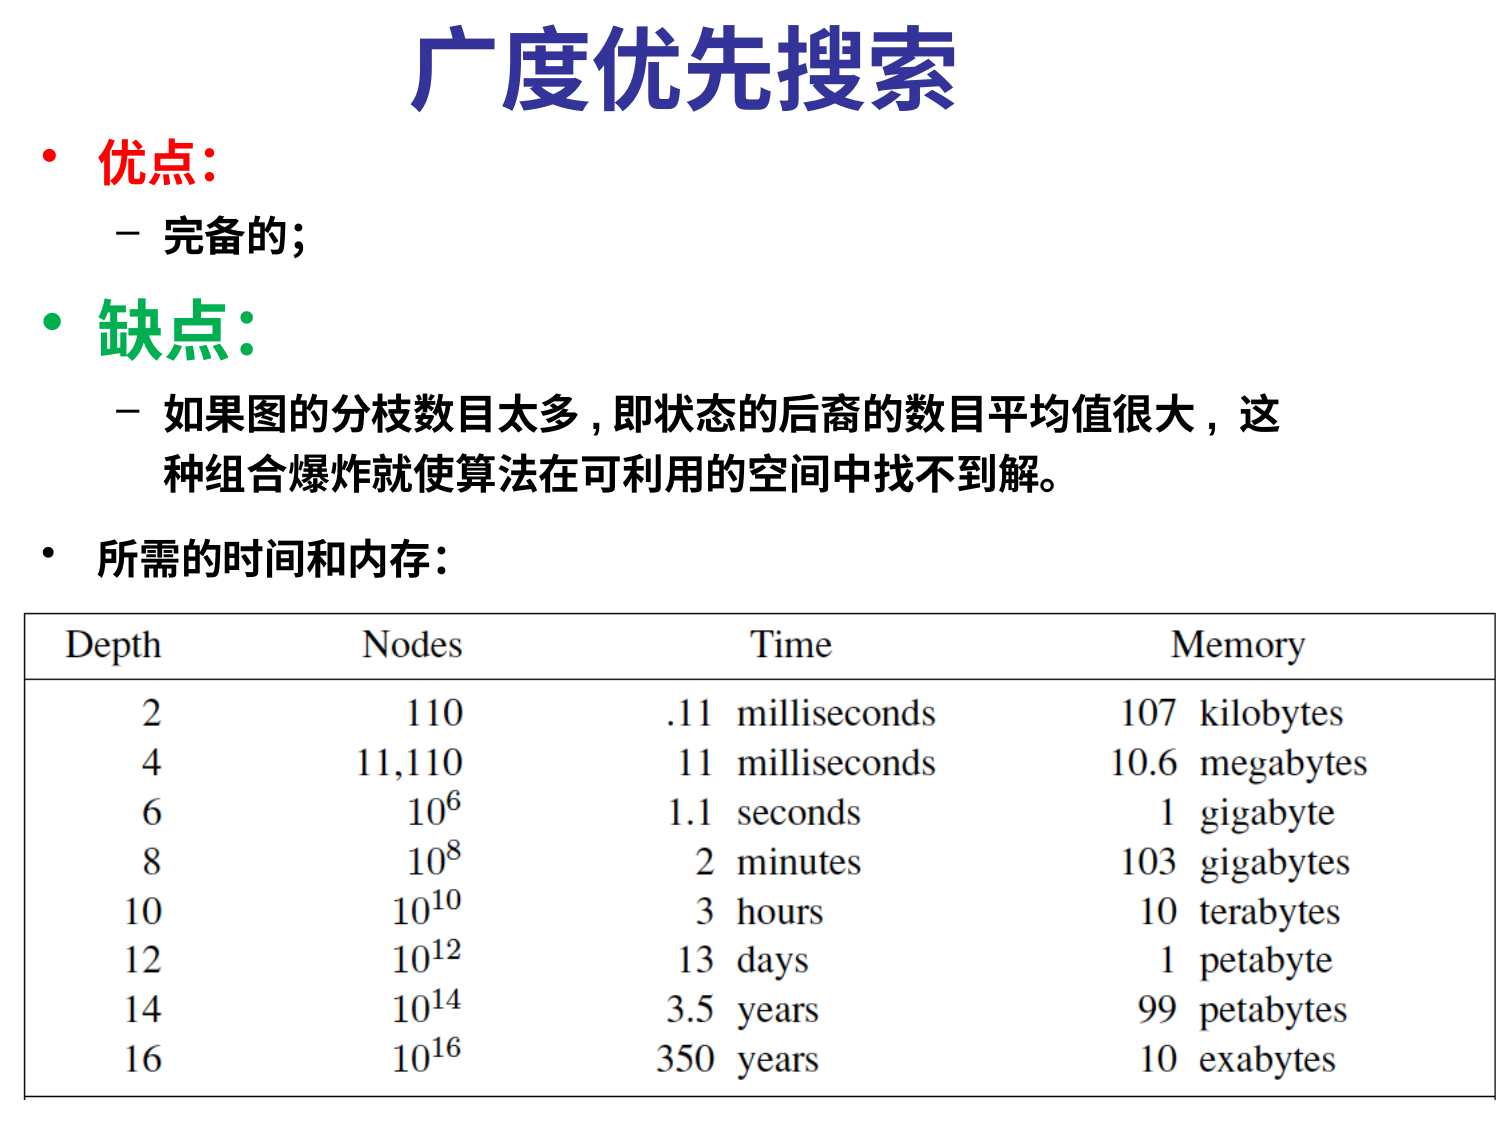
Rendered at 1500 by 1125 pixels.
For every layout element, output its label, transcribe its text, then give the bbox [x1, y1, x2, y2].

picture [0, 597, 1500, 1100]
list 优点： 完备的； 缺点： 如果图的分枝数目太多,即状态的后裔的数目平均值很大, 这种组合爆炸就使算法在可利用的空间中找不到解。 所需的时间和内存： [41, 119, 1317, 559]
text_box 广度优先搜索 [376, 4, 991, 130]
